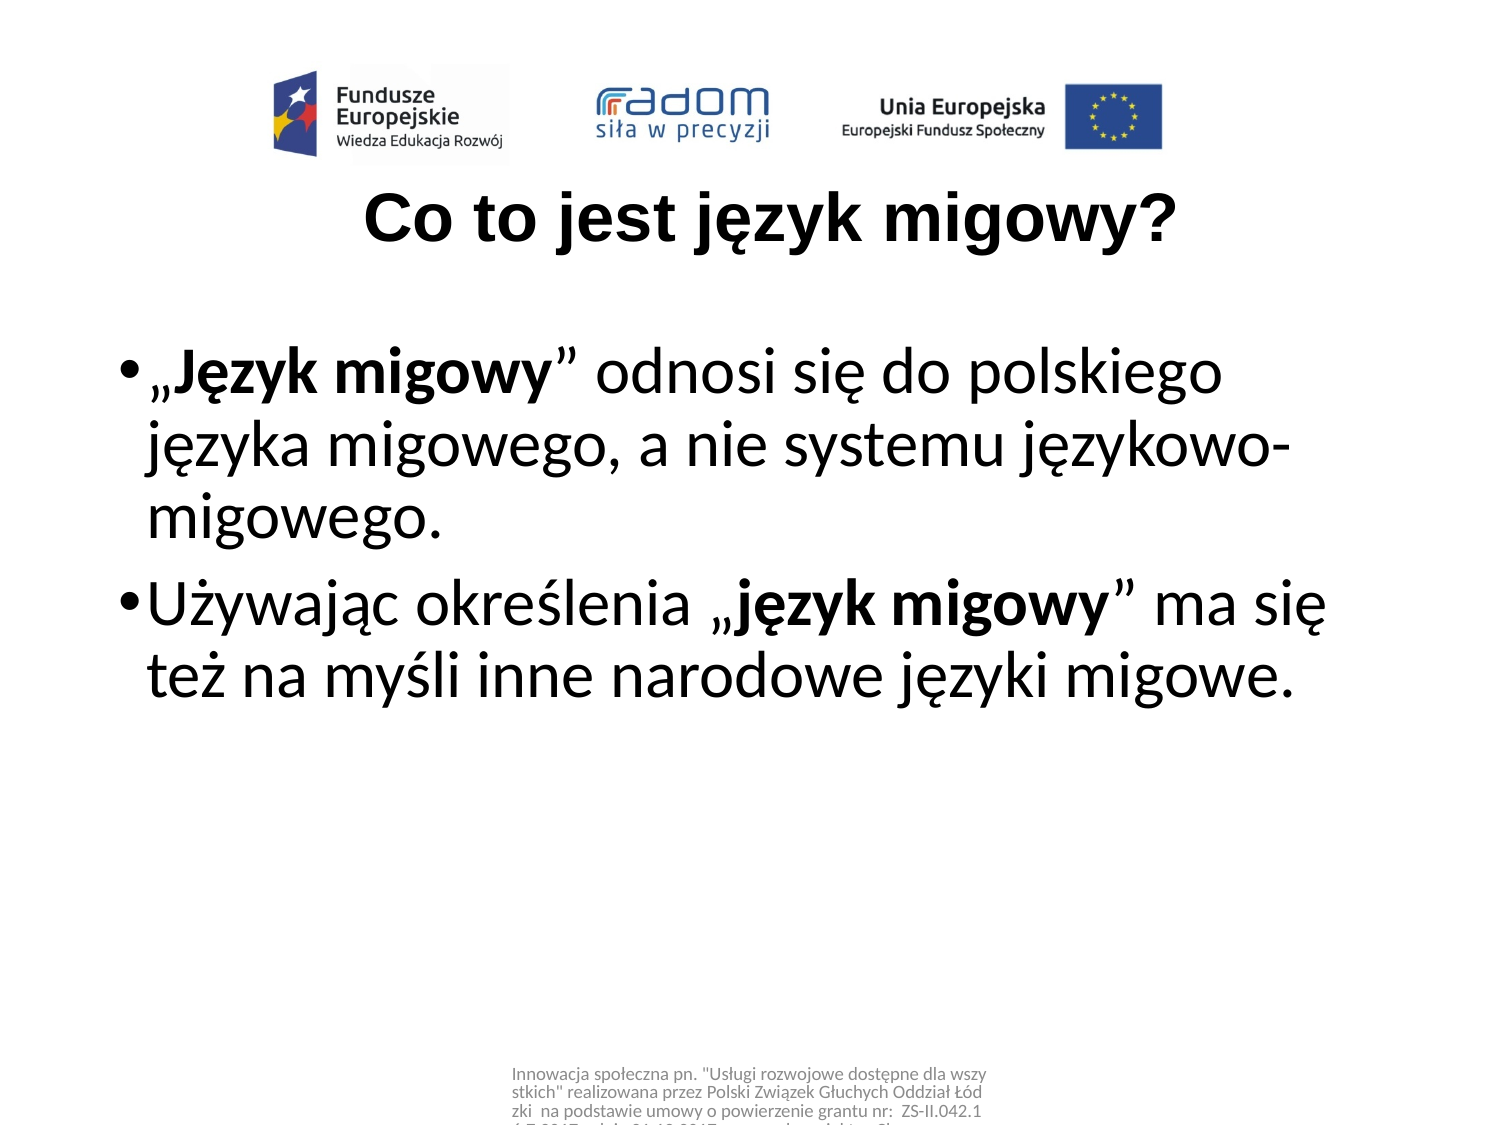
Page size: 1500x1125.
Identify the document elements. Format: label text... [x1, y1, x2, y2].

title Co to jest język migowy? [103, 137, 1441, 301]
footer Innowacja społeczna pn. "Usługi rozwojowe dostępne dla wszystkich" realizowana przez Polski Związek Głuchych Oddział Łódzki na podstawie umowy o powierzenie grantu nr: ZS-II.042.16.7.2017 z dnia 21.12.2017 w ramach projektu „Chcemy pracować – innowacje w zakresie usług opiekuńczych dla osób zależnych” realizowanego przez Gminę Miasta Radomia w ramach programu Operacyjnego Wiedza Edukacja Rozwój 2014-2020 współfinansowanego ze środków Europejskiego Funduszu Społecznego IV Oś Priorytetowa POWER, Działanie 4.1: Innowacje społeczne [496, 1042, 1004, 1103]
list „Język migowy” odnosi się do polskiego języka migowego, a nie systemu językowo-migowego. Używając określenia „język migowy” ma się też na myśli inne narodowe języki migowe. [103, 328, 1397, 799]
picture [267, 61, 1183, 137]
